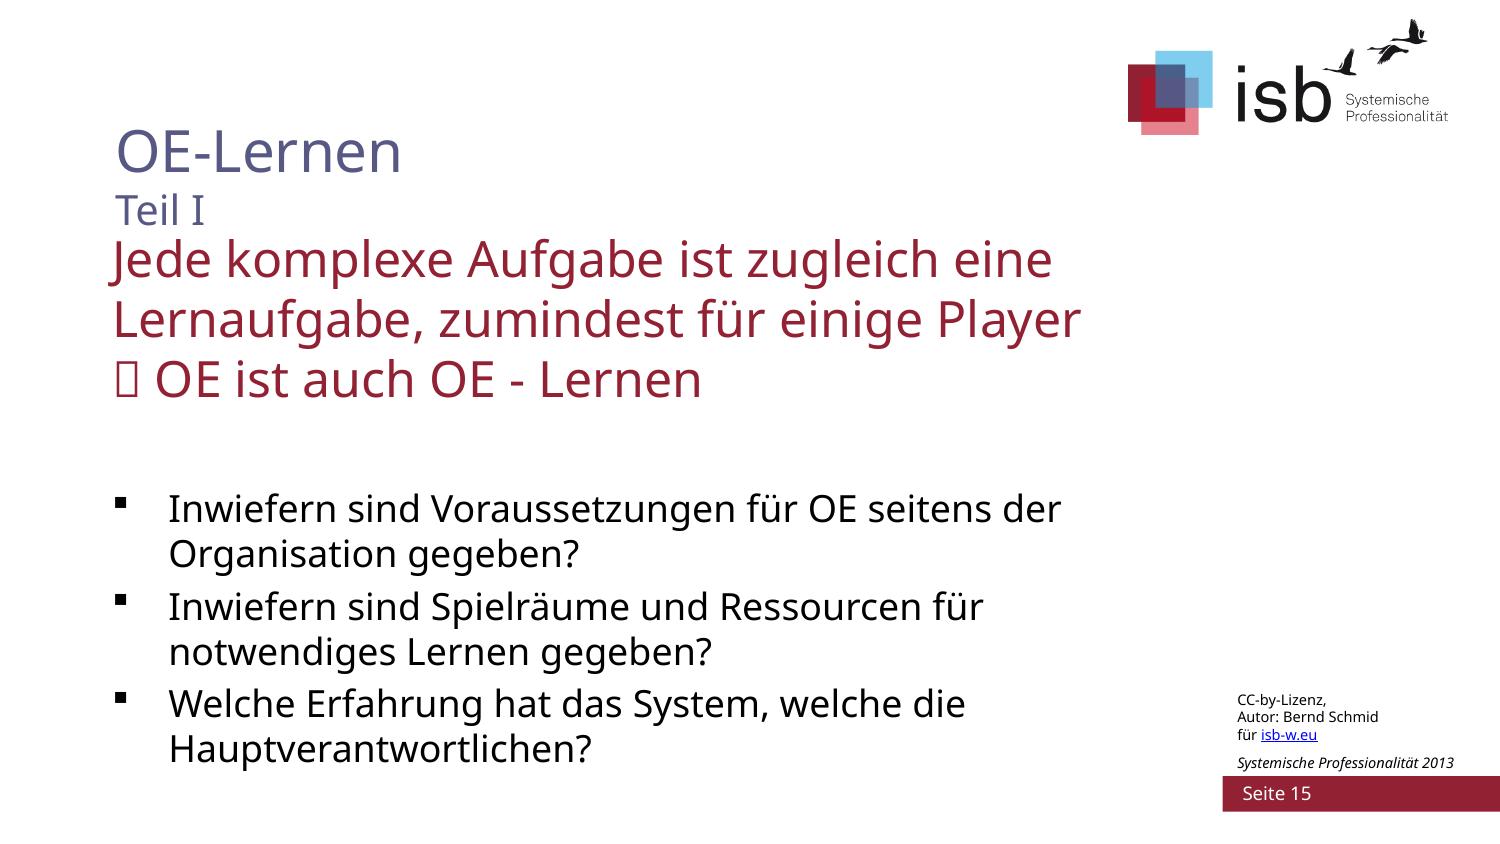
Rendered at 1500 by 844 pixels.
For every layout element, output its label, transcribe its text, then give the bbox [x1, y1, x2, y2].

text_box CC-by-Lizenz, Autor: Bernd Schmid für isb-w.eu Systemische Professionalität 2013 [1222, 543, 1500, 844]
list Jede komplexe Aufgabe ist zugleich eine Lernaufgabe, zumindest für einige Player  OE ist auch OE - Lernen Inwiefern sind Voraussetzungen für OE seitens der Organisation gegeben? Inwiefern sind Spielräume und Ressourcen für notwendiges Lernen gegeben? Welche Erfahrung hat das System, welche die Hauptverantwortlichen? [100, 281, 1223, 812]
picture [1128, 14, 1461, 139]
title OE-Lernen Teil I [100, 67, 1223, 281]
